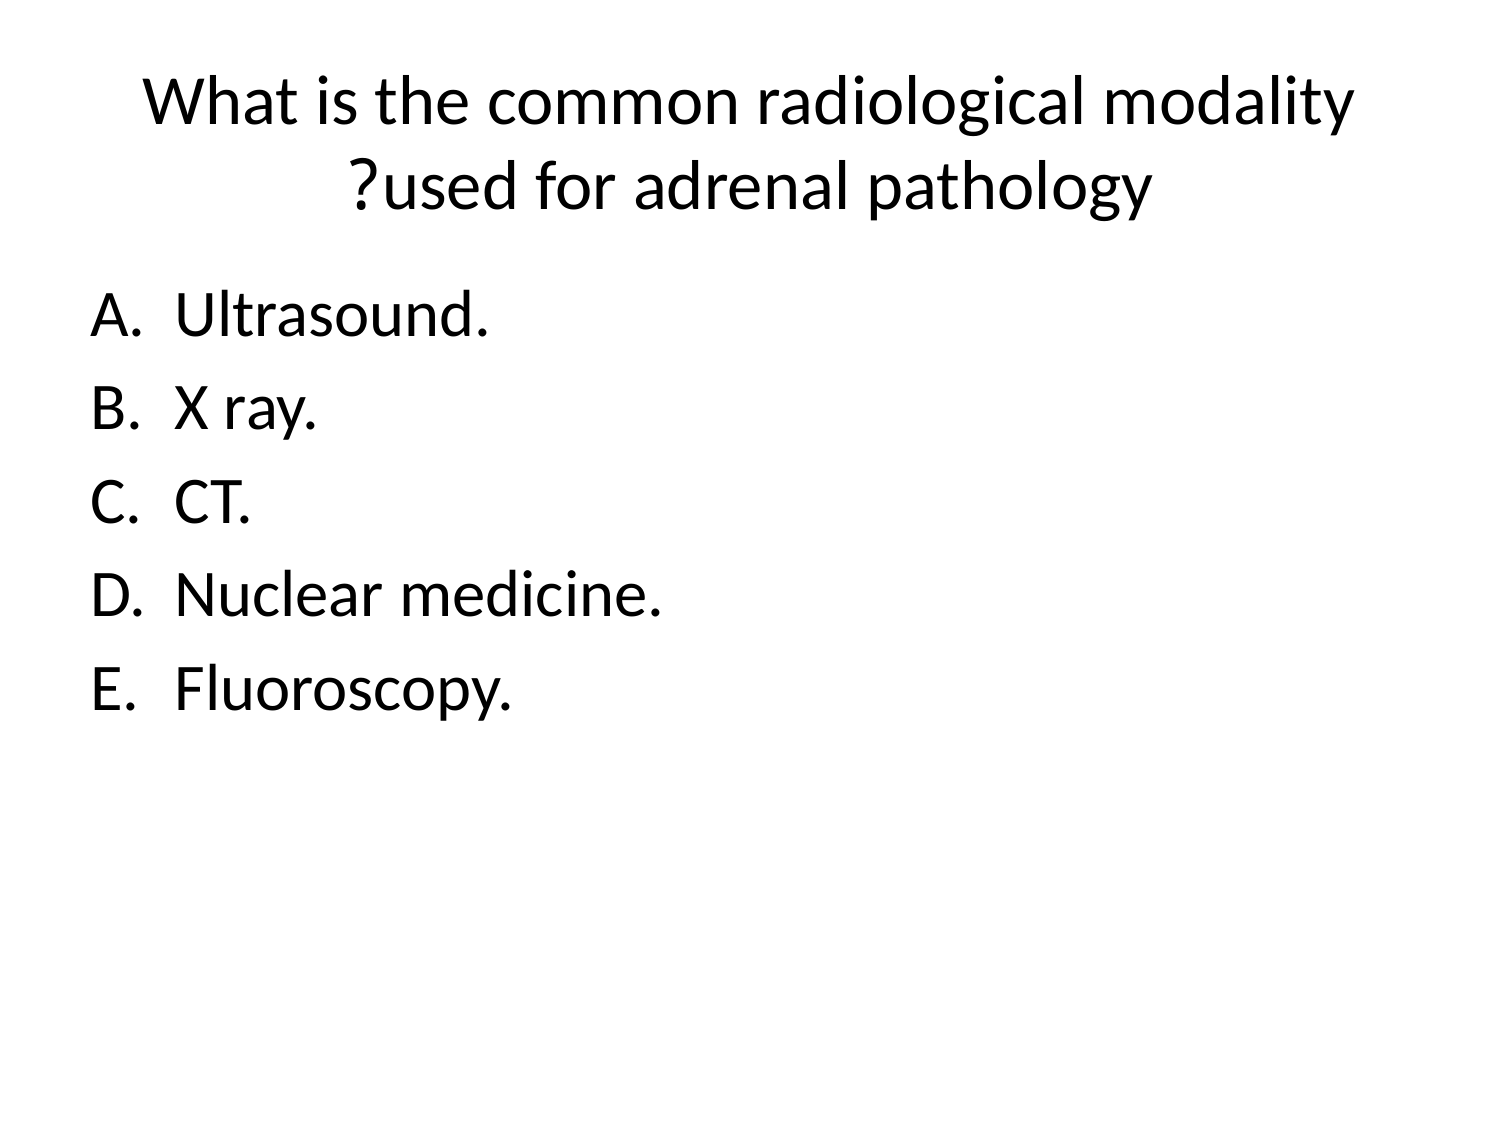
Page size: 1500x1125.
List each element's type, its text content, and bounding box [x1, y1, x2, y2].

title What is the common radiological modality used for adrenal pathology? [75, 45, 1425, 233]
list Ultrasound. X ray. CT. Nuclear medicine. Fluoroscopy. [75, 262, 1425, 1005]
